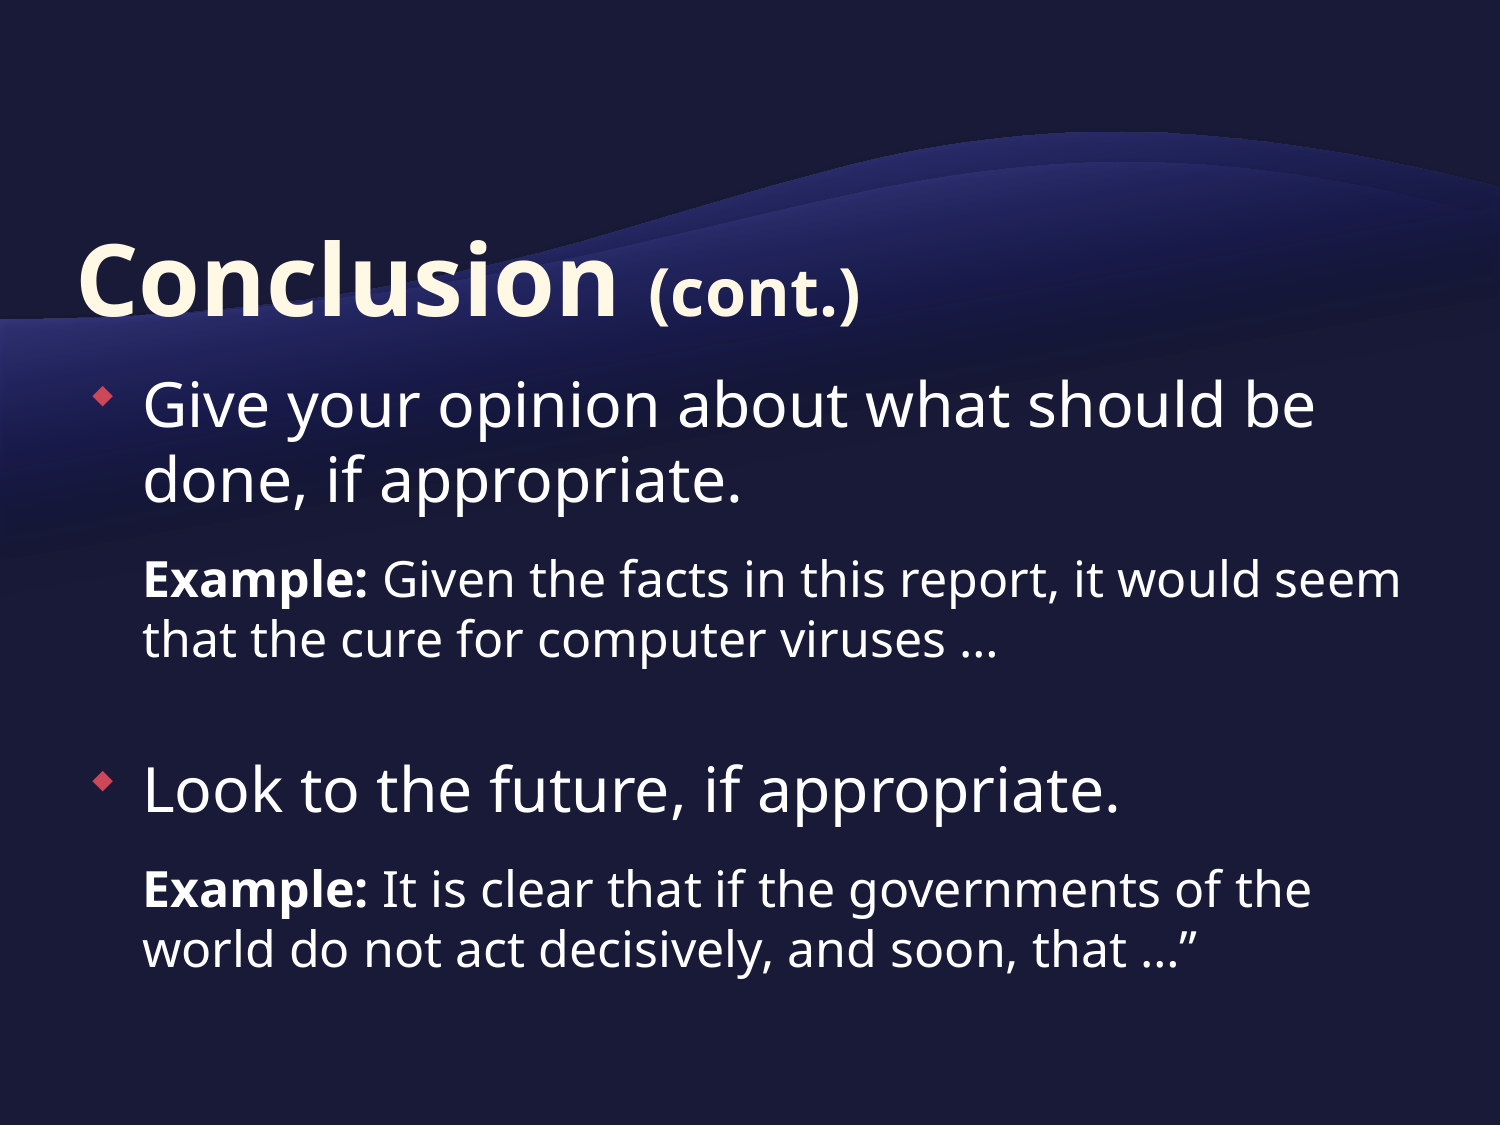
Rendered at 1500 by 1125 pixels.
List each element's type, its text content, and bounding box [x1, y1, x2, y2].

title Conclusion (cont.) [75, 87, 1425, 338]
list Give your opinion about what should be done, if appropriate. Example: Given the facts in this report, it would seem that the cure for computer viruses … Look to the future, if appropriate. Example: It is clear that if the governments of the world do not act decisively, and soon, that …” [75, 357, 1425, 1033]
